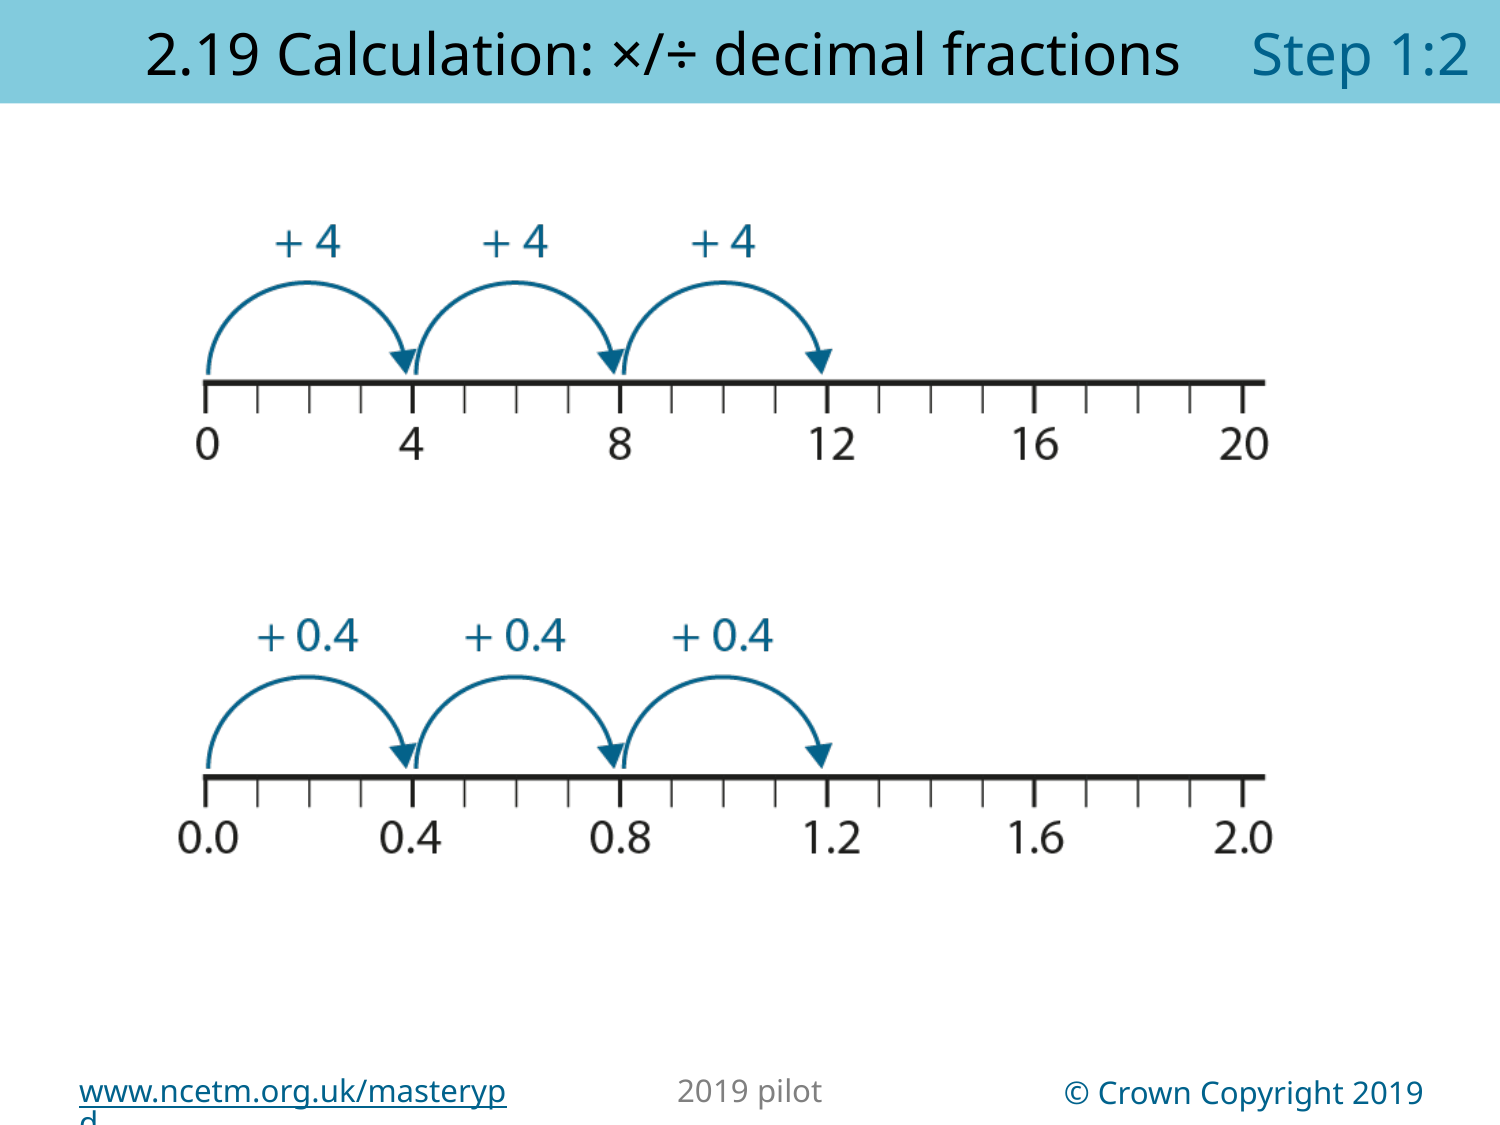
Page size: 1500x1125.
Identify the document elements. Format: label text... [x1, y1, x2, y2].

picture [171, 568, 1291, 911]
picture [171, 215, 1291, 524]
list 2.19 Calculation: ×/÷ decimal fractions Step 1:2 [0, 0, 1500, 104]
